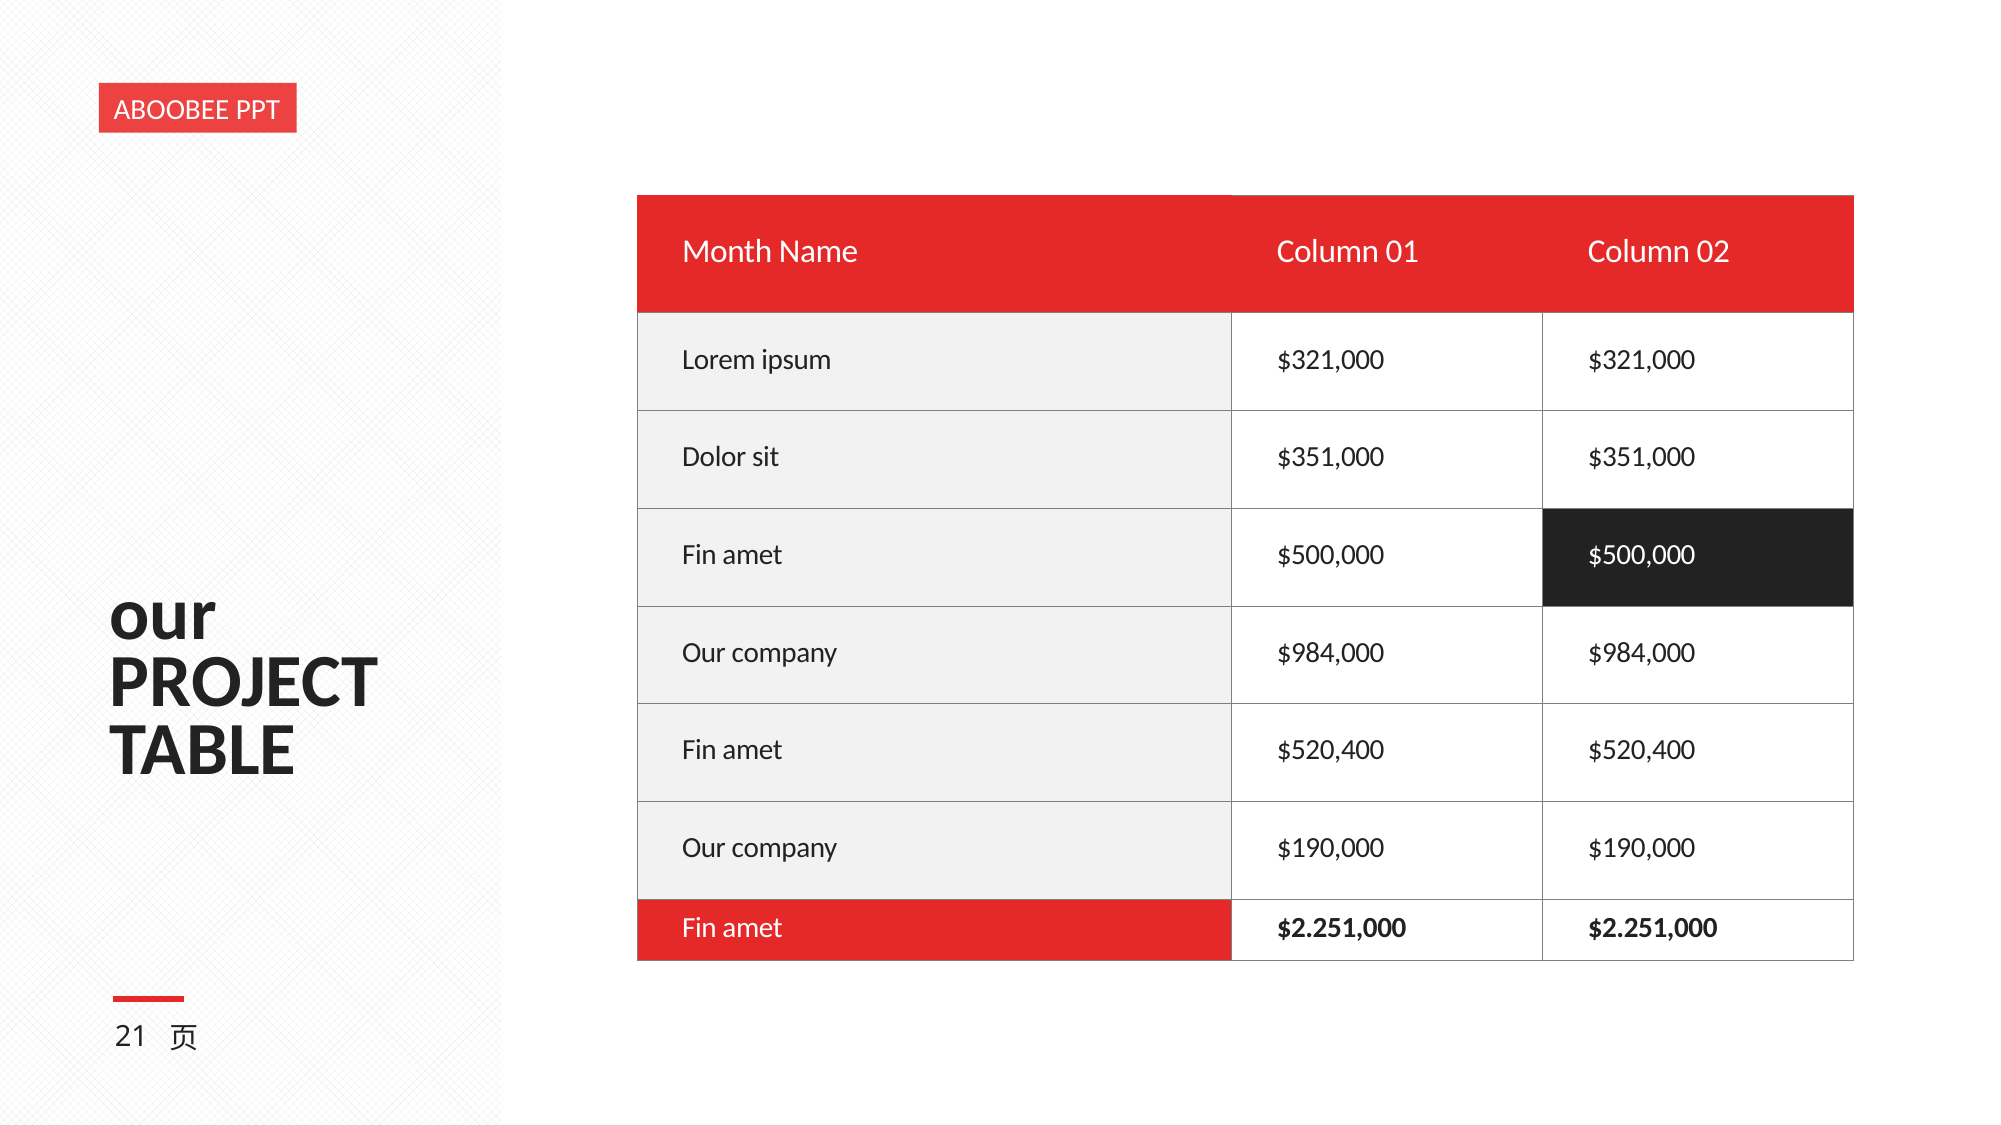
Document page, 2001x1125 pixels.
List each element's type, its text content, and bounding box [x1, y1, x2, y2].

table_cell $321,000 [1543, 313, 1853, 410]
table_cell Our company [638, 802, 1231, 899]
table_cell $190,000 [1543, 802, 1853, 899]
table_cell Dolor sit [638, 411, 1231, 508]
table_cell $321,000 [1232, 313, 1542, 410]
table_cell Fin amet [638, 900, 1231, 960]
table_cell Our company [638, 607, 1231, 703]
table_cell $351,000 [1543, 411, 1853, 508]
table_cell $2.251,000 [1543, 900, 1853, 960]
table_cell $500,000 [1232, 509, 1542, 606]
table_cell Fin amet [638, 509, 1231, 606]
table_header Month Name [637, 195, 1232, 312]
table_cell Lorem ipsum [638, 313, 1231, 410]
table_header Column 02 [1543, 196, 1854, 312]
table_cell $500,000 [1543, 509, 1853, 606]
text_box ABOOBEE PPT [98, 82, 297, 133]
table_cell $984,000 [1543, 607, 1853, 703]
table_cell $2.251,000 [1232, 900, 1542, 960]
table_header Column 01 [1232, 196, 1543, 312]
table_cell $520,400 [1232, 704, 1542, 801]
table_cell $351,000 [1232, 411, 1542, 508]
table_cell $520,400 [1543, 704, 1853, 801]
title our PROJECT TABLE [94, 578, 499, 951]
table_cell $984,000 [1232, 607, 1542, 703]
table_cell $190,000 [1232, 802, 1542, 899]
table_cell Fin amet [638, 704, 1231, 801]
